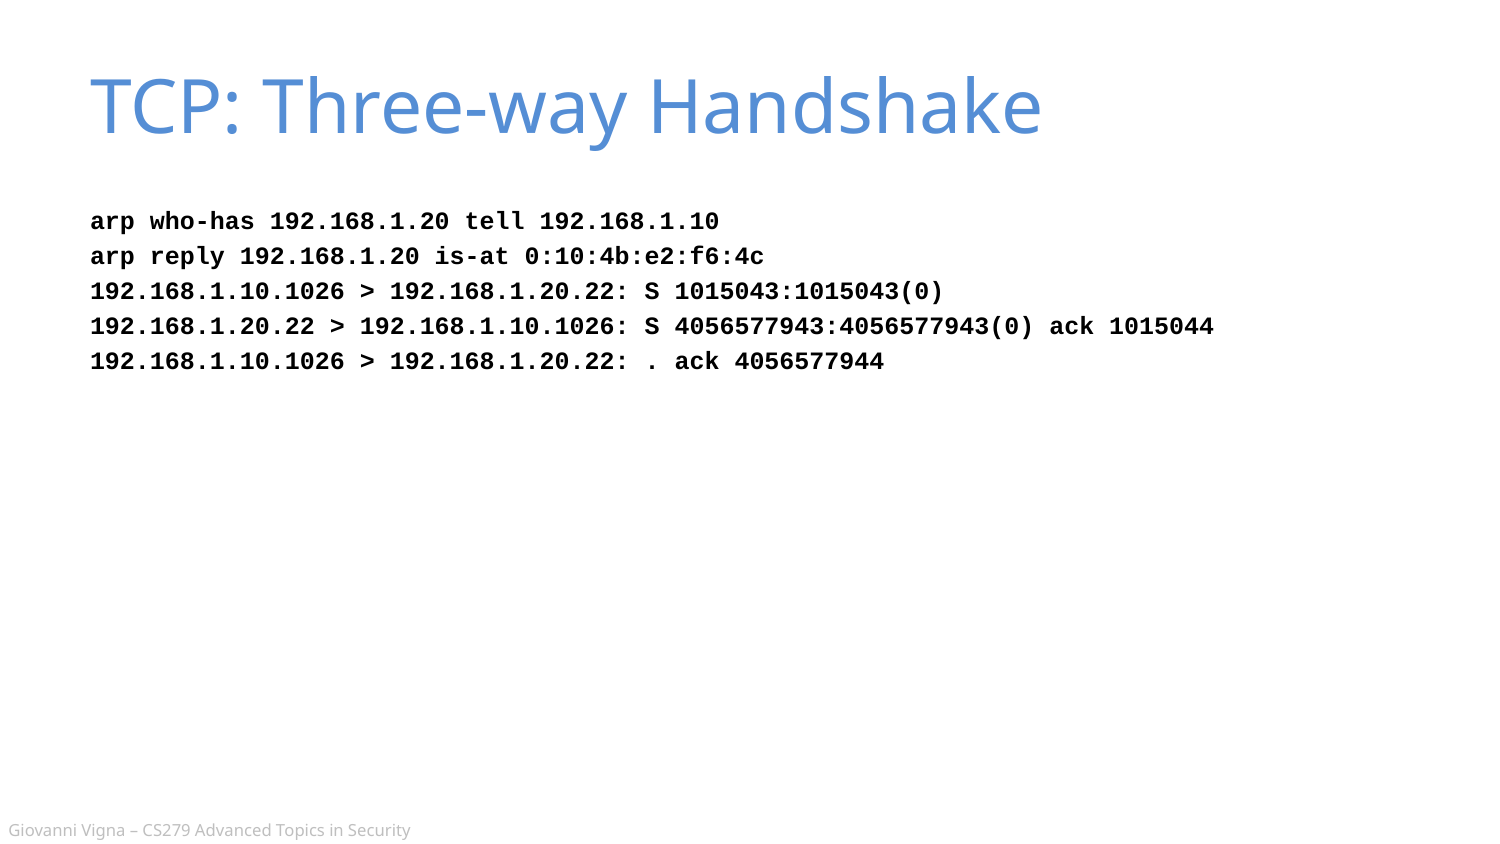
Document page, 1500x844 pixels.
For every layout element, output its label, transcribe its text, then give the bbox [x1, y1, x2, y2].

title TCP: Three-way Handshake [75, 33, 1425, 175]
list arp who-has 192.168.1.20 tell 192.168.1.10 arp reply 192.168.1.20 is-at 0:10:4b:e2:f6:4c 192.168.1.10.1026 > 192.168.1.20.22: S 1015043:1015043(0) 192.168.1.20.22 > 192.168.1.10.1026: S 4056577943:4056577943(0) ack 1015044 192.168.1.10.1026 > 192.168.1.20.22: . ack 4056577944 [75, 196, 1425, 813]
